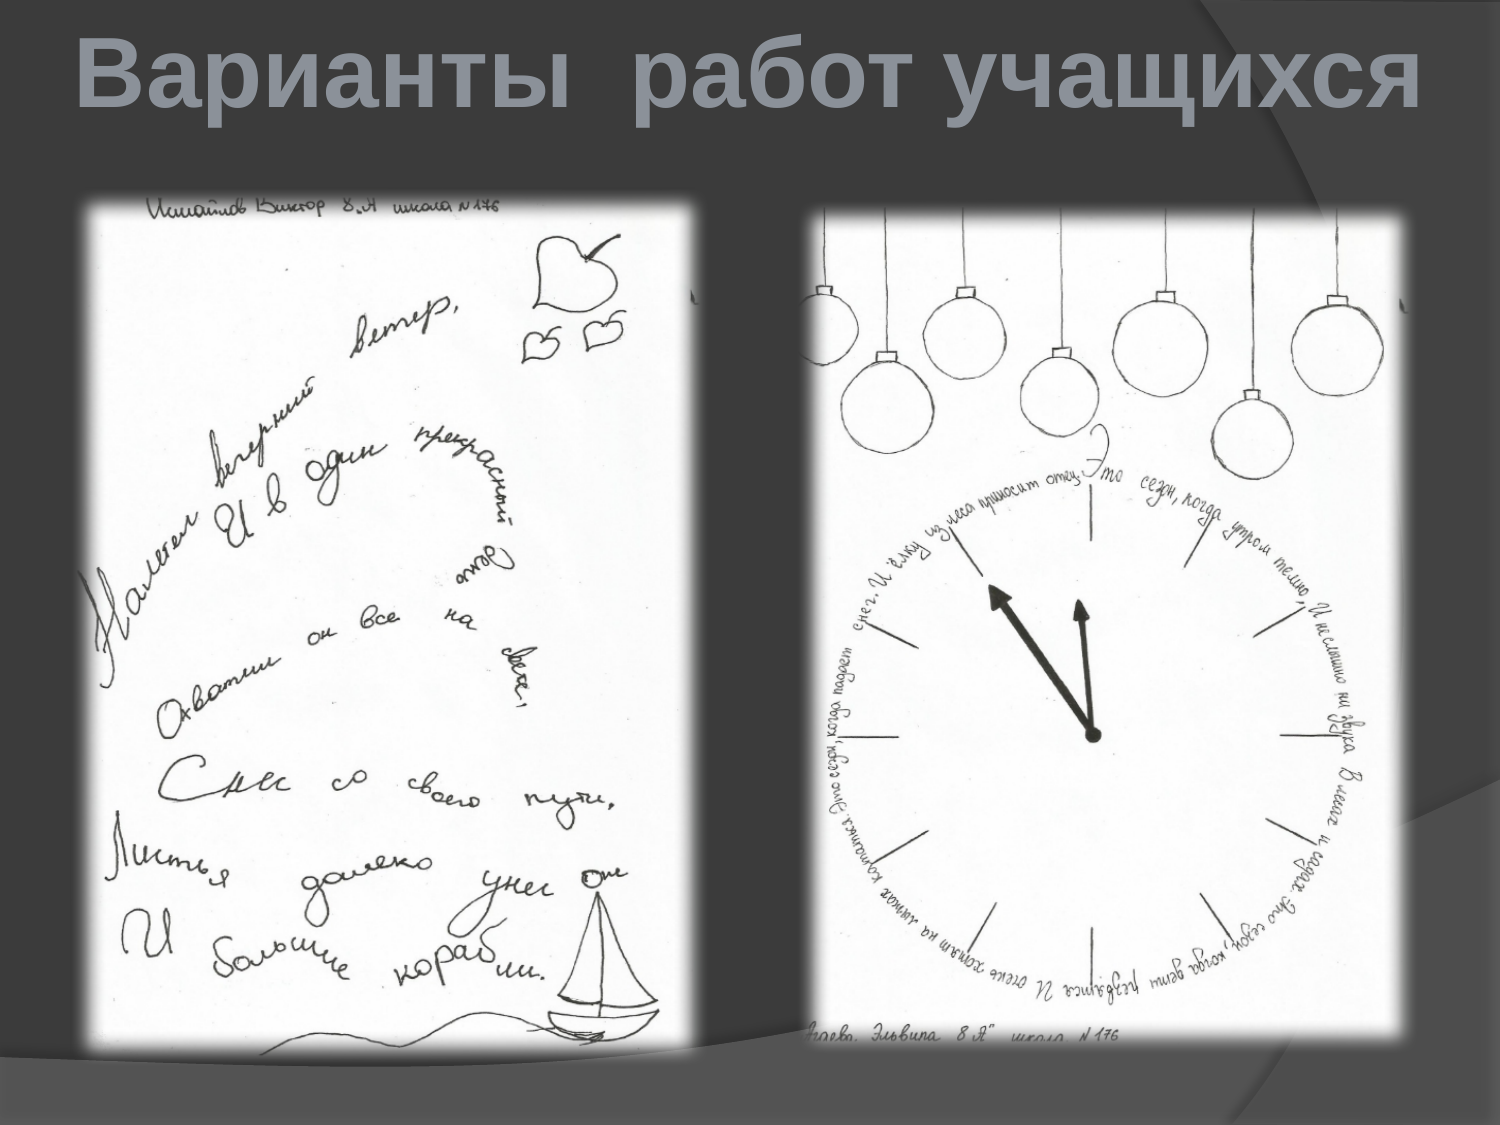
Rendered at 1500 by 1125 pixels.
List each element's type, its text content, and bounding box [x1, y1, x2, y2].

picture [70, 187, 710, 1067]
picture [796, 198, 1420, 1055]
text_box Варианты работ учащихся [0, 0, 1500, 135]
